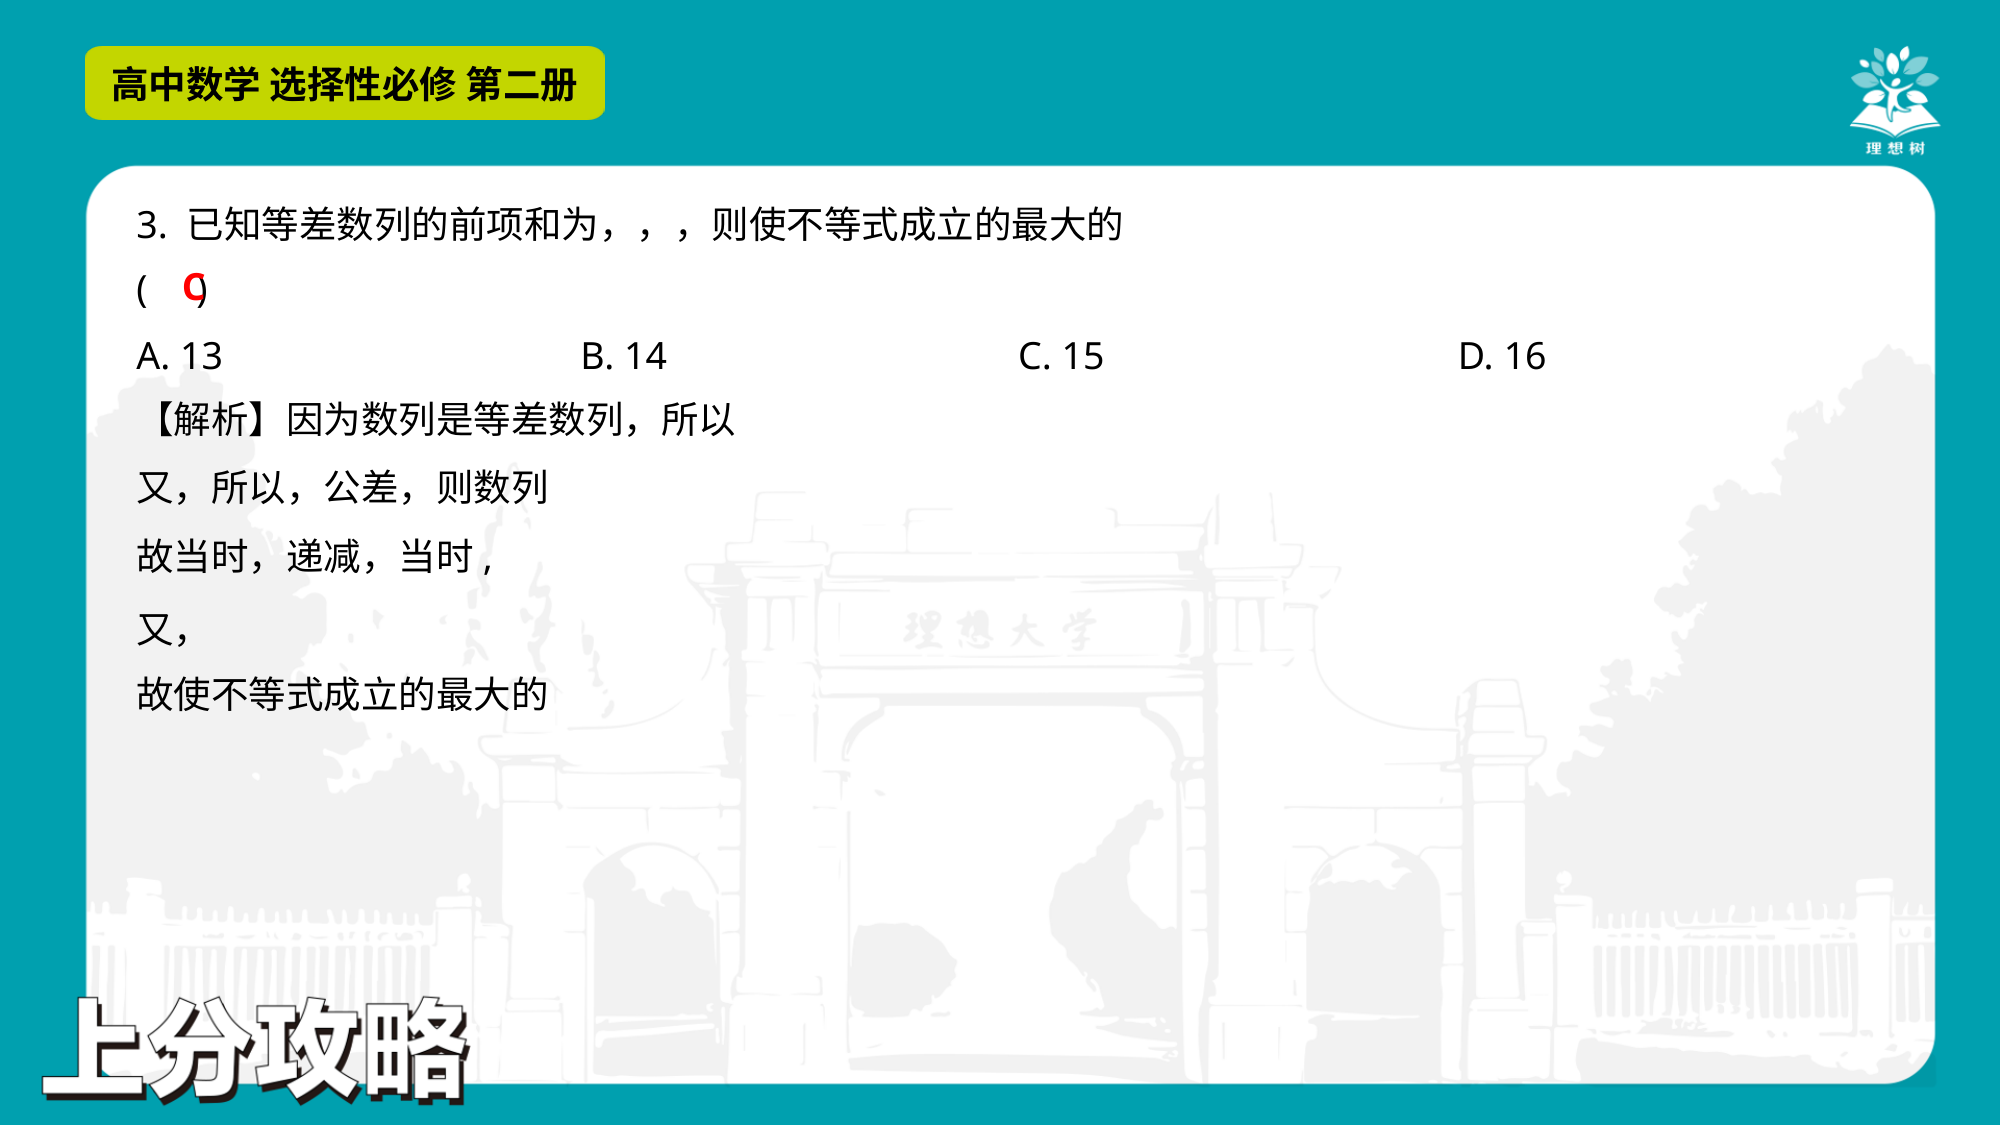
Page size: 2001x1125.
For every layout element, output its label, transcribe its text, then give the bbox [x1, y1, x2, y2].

text_box C [166, 243, 221, 302]
text_box A. 13 B. 14 C. 15 D. 16 [136, 310, 1865, 370]
picture [0, 0, 2000, 1125]
